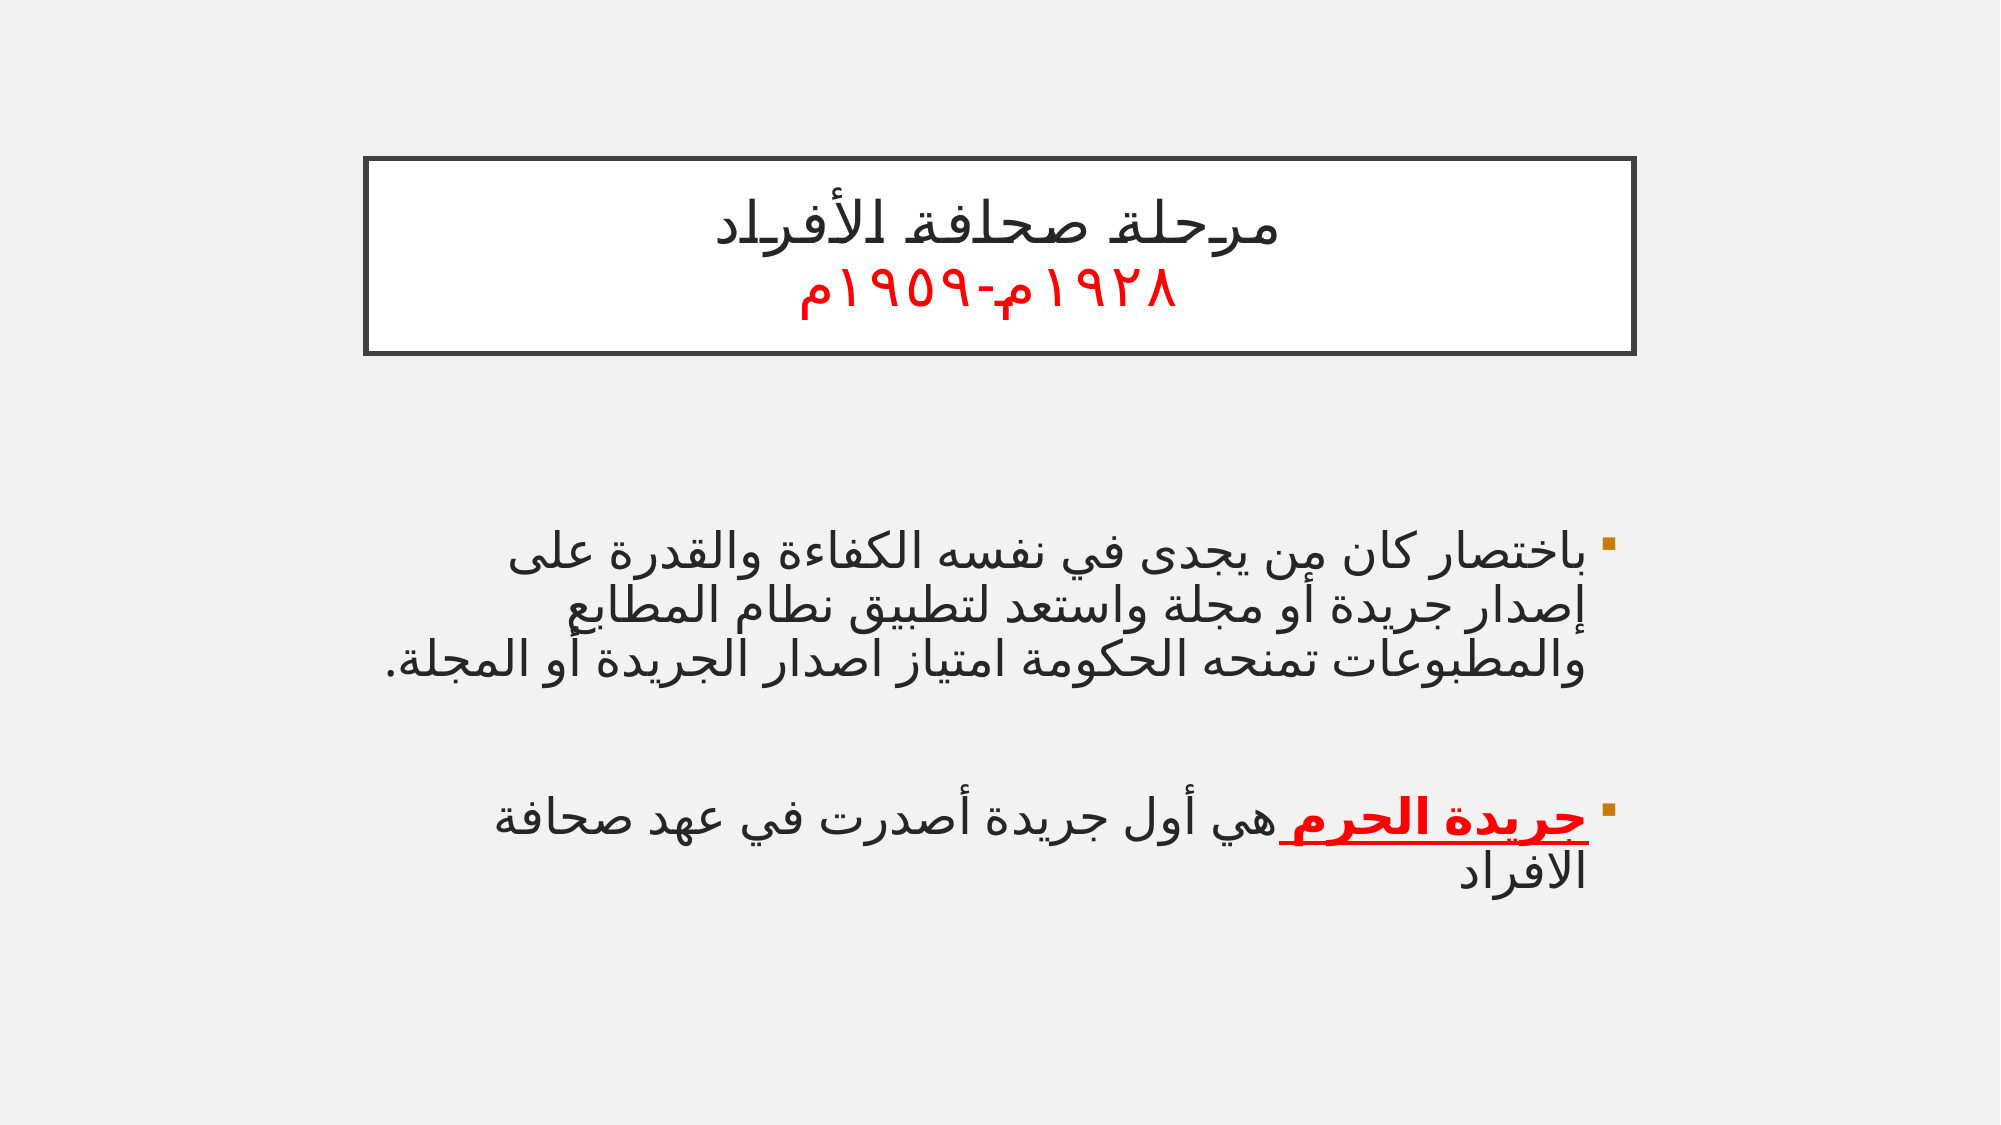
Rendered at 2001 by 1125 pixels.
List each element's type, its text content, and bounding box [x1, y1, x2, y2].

list باختصار كان من يجدى في نفسه الكفاءة والقدرة على إصدار جريدة أو مجلة واستعد لتطبيق نطام المطابع والمطبوعات تمنحه الحكومة امتياز اصدار الجريدة أو المجلة. جريدة الحرم هي أول جريدة أصدرت في عهد صحافة الافراد [366, 432, 1634, 942]
title مرحلة صحافة الأفراد ١٩٢٨م-١٩٥٩م [363, 156, 1637, 356]
